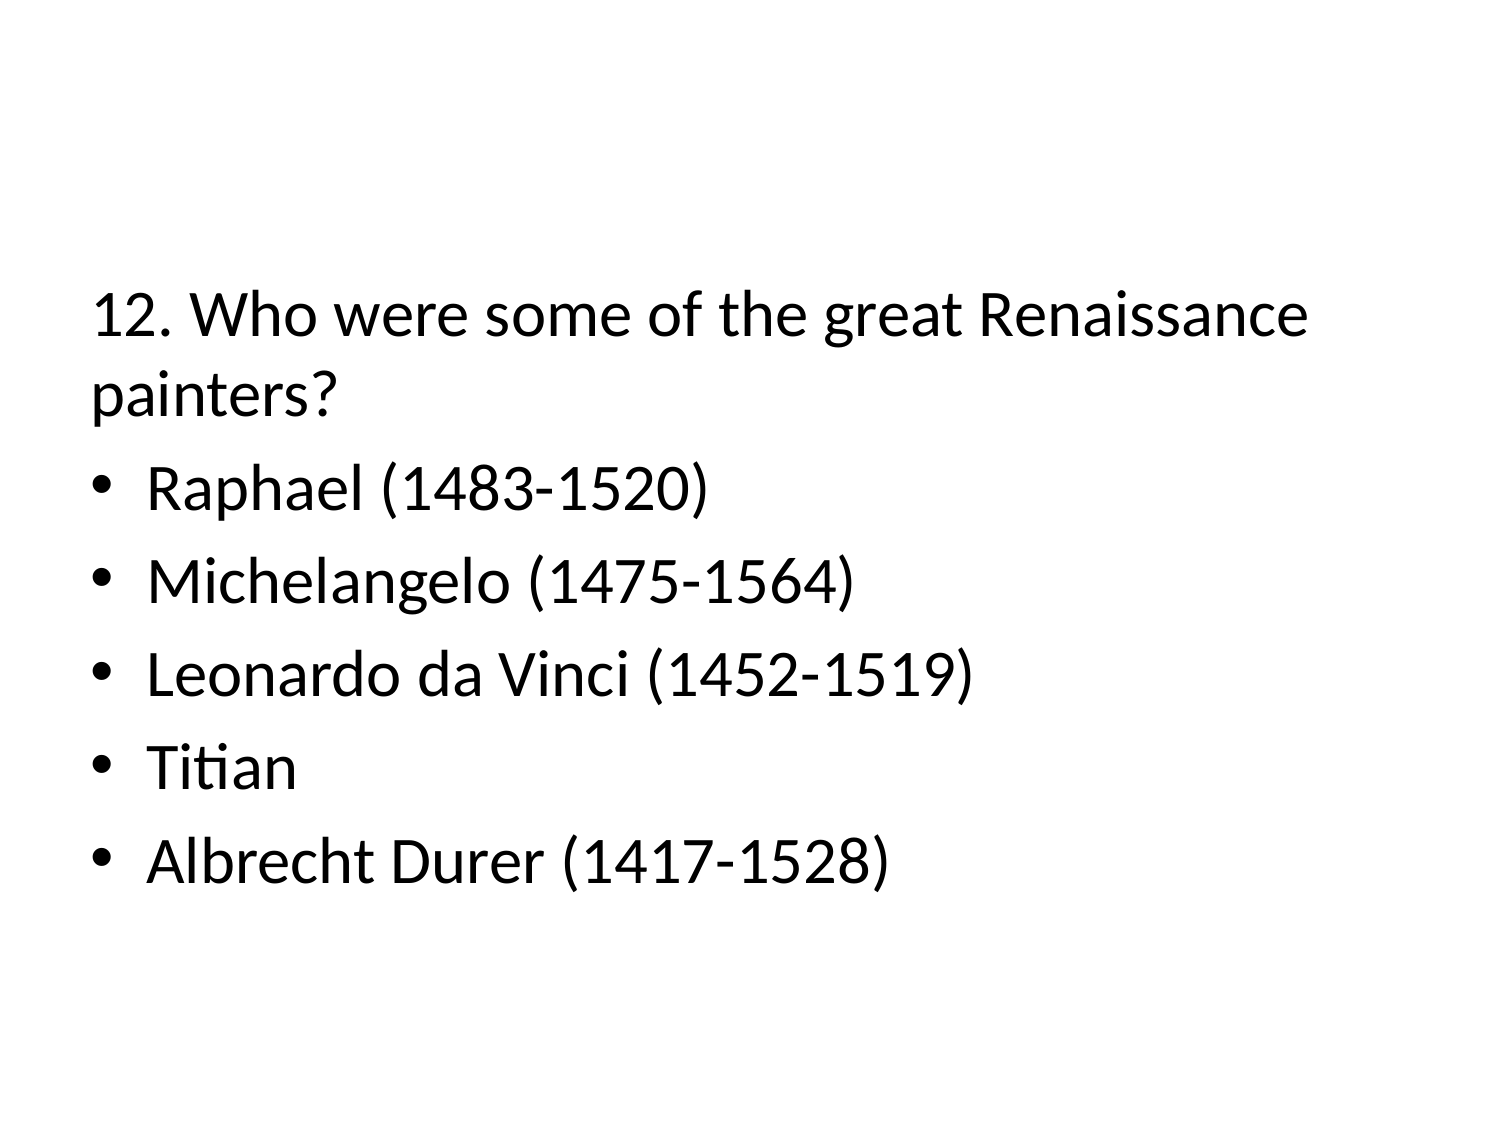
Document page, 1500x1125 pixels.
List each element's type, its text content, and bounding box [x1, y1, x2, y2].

list 12. Who were some of the great Renaissance painters? Raphael (1483-1520) Michelangelo (1475-1564) Leonardo da Vinci (1452-1519) Titian Albrecht Durer (1417-1528) [75, 262, 1425, 1005]
